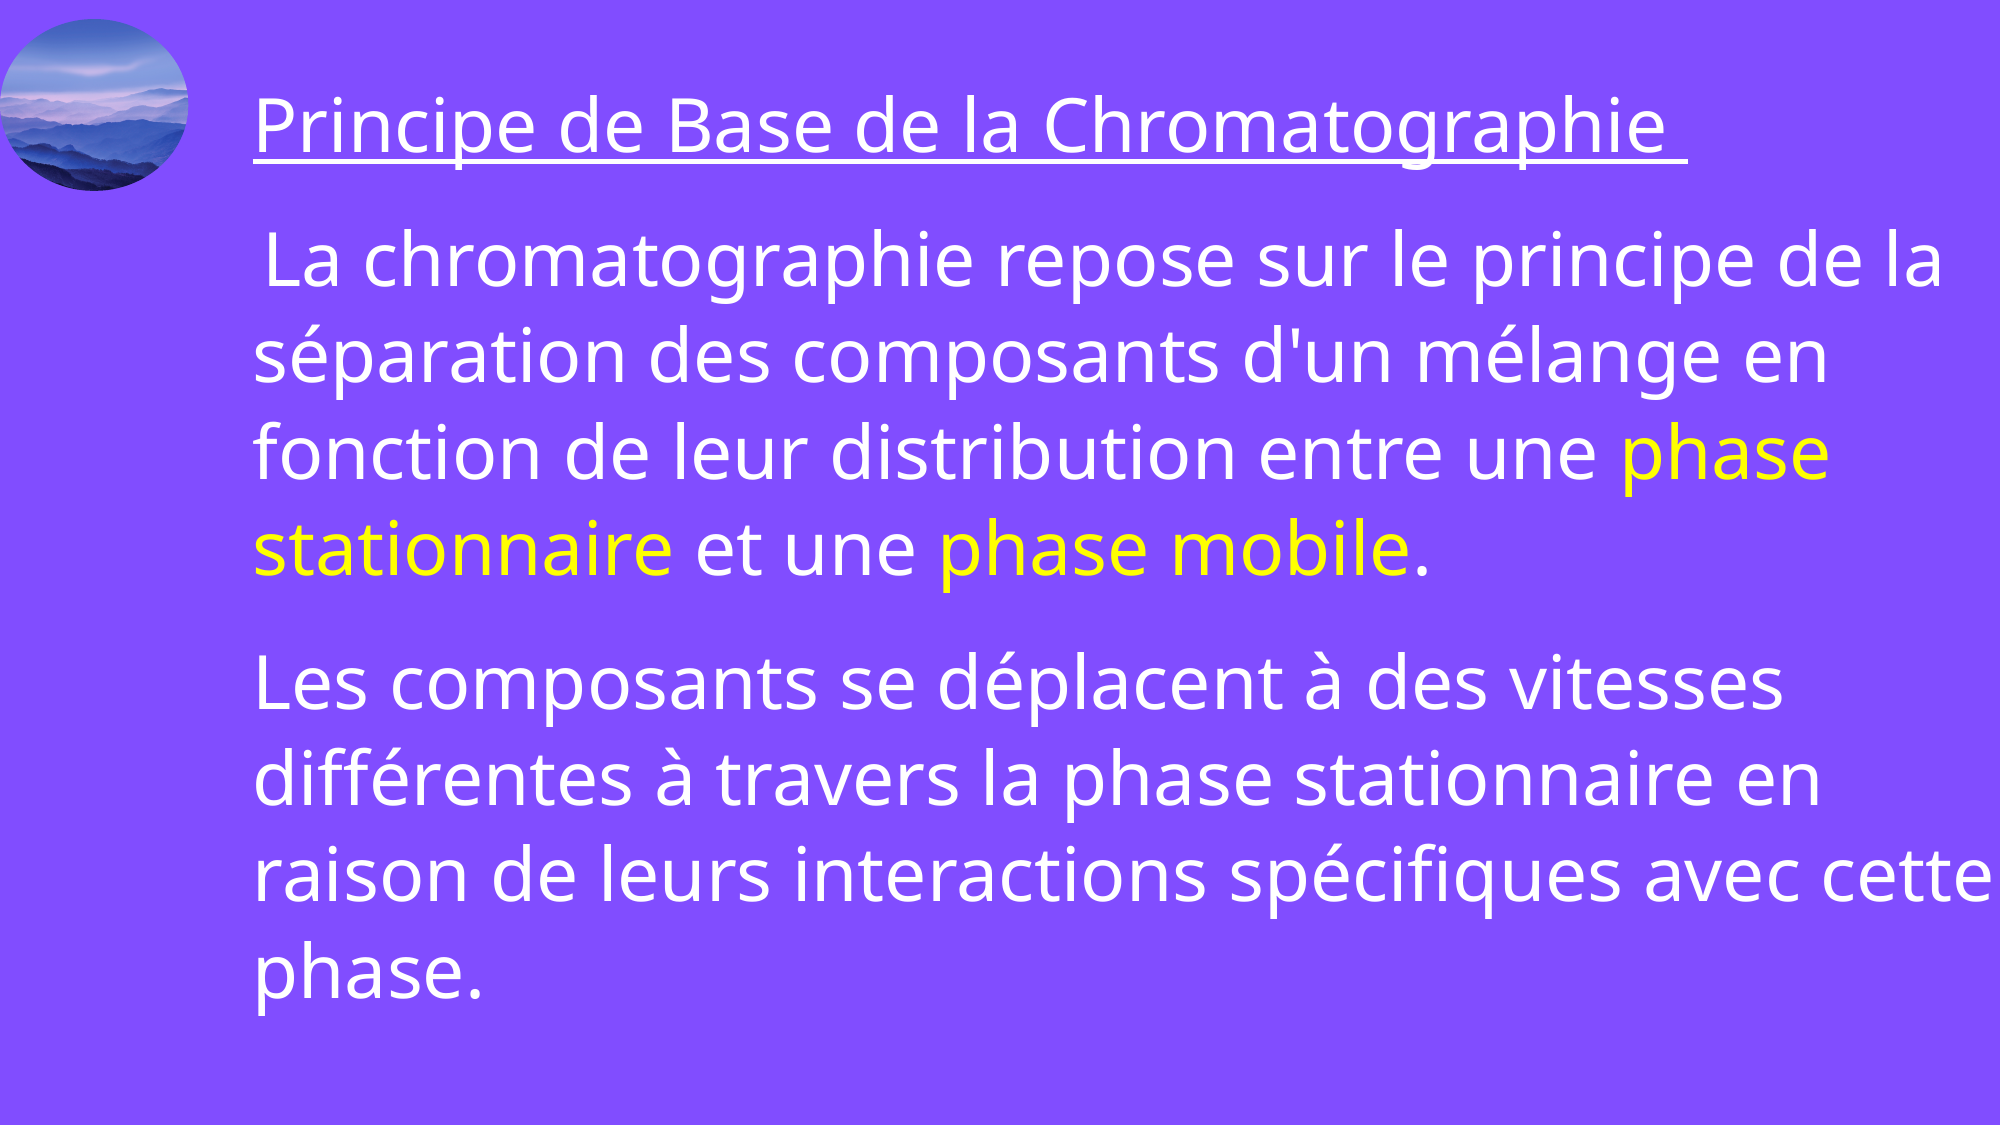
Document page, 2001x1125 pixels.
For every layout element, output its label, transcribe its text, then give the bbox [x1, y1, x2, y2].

subtitle Principe de Base de la Chromatographie La chromatographie repose sur le principe de la séparation des composants d'un mélange en fonction de leur distribution entre une phase stationnaire et une phase mobile. Les composants se déplacent à des vitesses différentes à travers la phase stationnaire en raison de leurs interactions spécifiques avec cette phase. [252, 71, 2000, 1125]
picture [0, 18, 189, 191]
